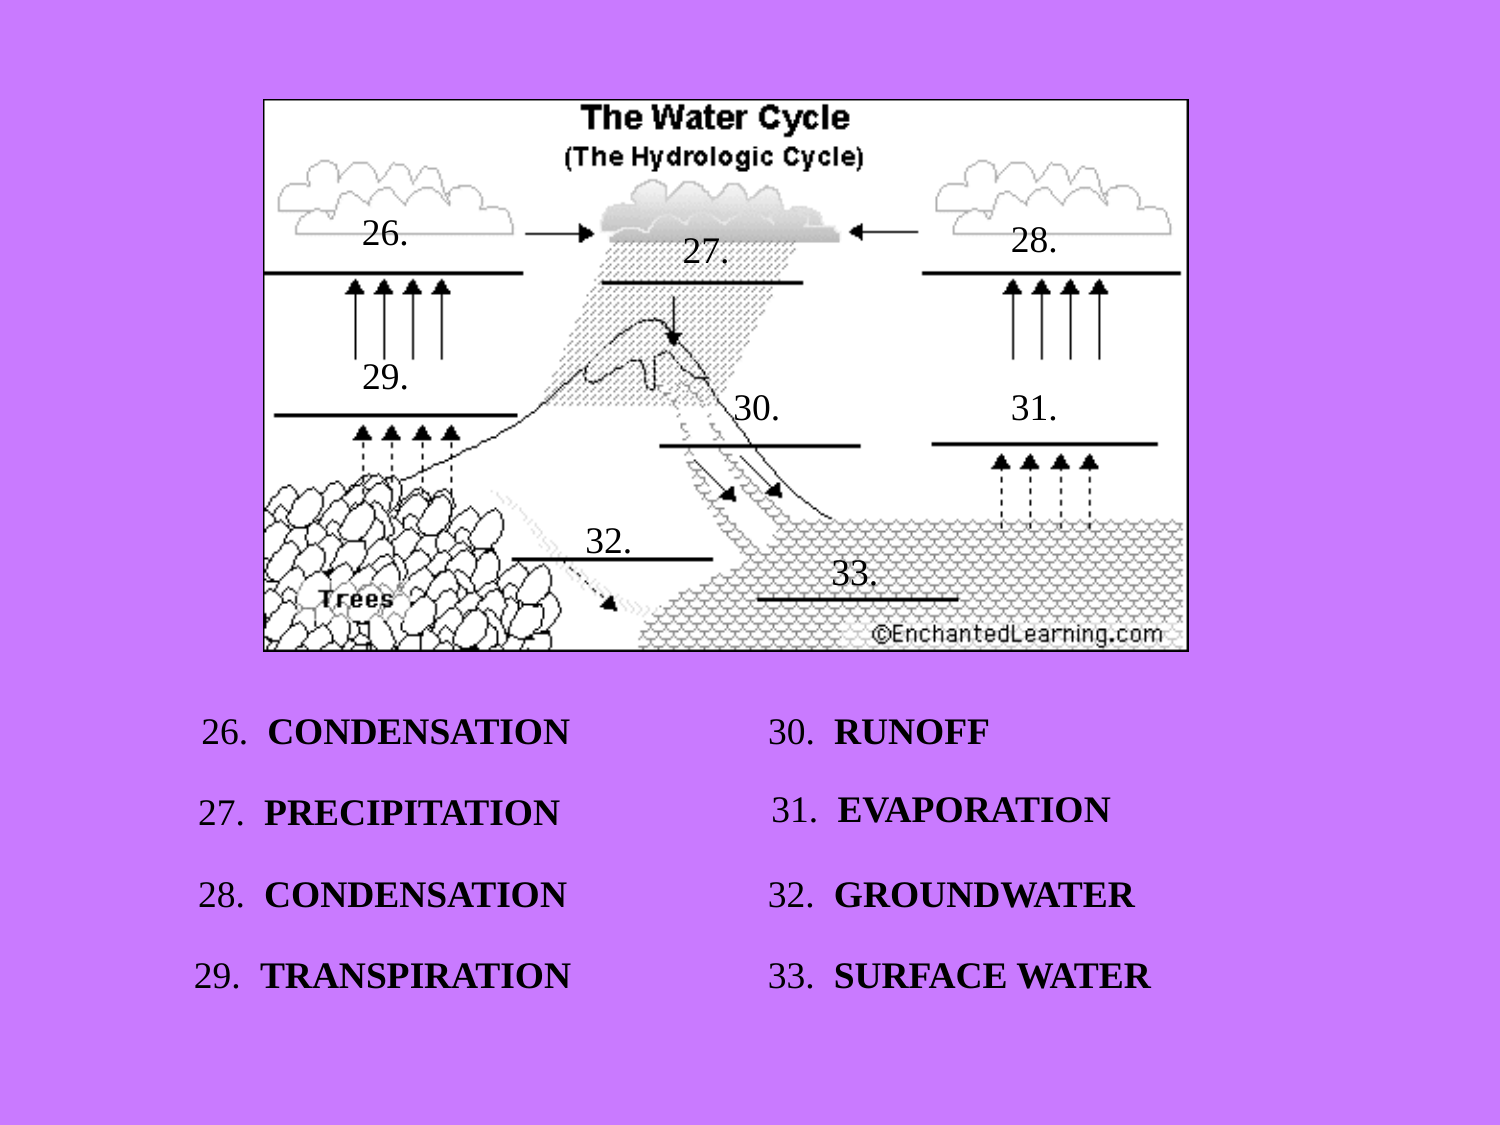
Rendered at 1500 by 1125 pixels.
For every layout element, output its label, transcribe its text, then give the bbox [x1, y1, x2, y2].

text_box 28. CONDENSATION [183, 863, 615, 923]
text_box 26. CONDENSATION [186, 700, 639, 805]
text_box 27. PRECIPITATION [183, 780, 600, 841]
text_box 32. GROUNDWATER [753, 863, 1273, 923]
text_box 33. SURFACE WATER [753, 943, 1174, 1049]
text_box 30. RUNOFF [753, 700, 1316, 760]
text_box 31. EVAPORATION [756, 777, 1312, 838]
text_box 29. TRANSPIRATION [179, 943, 630, 1004]
picture [262, 99, 1189, 652]
